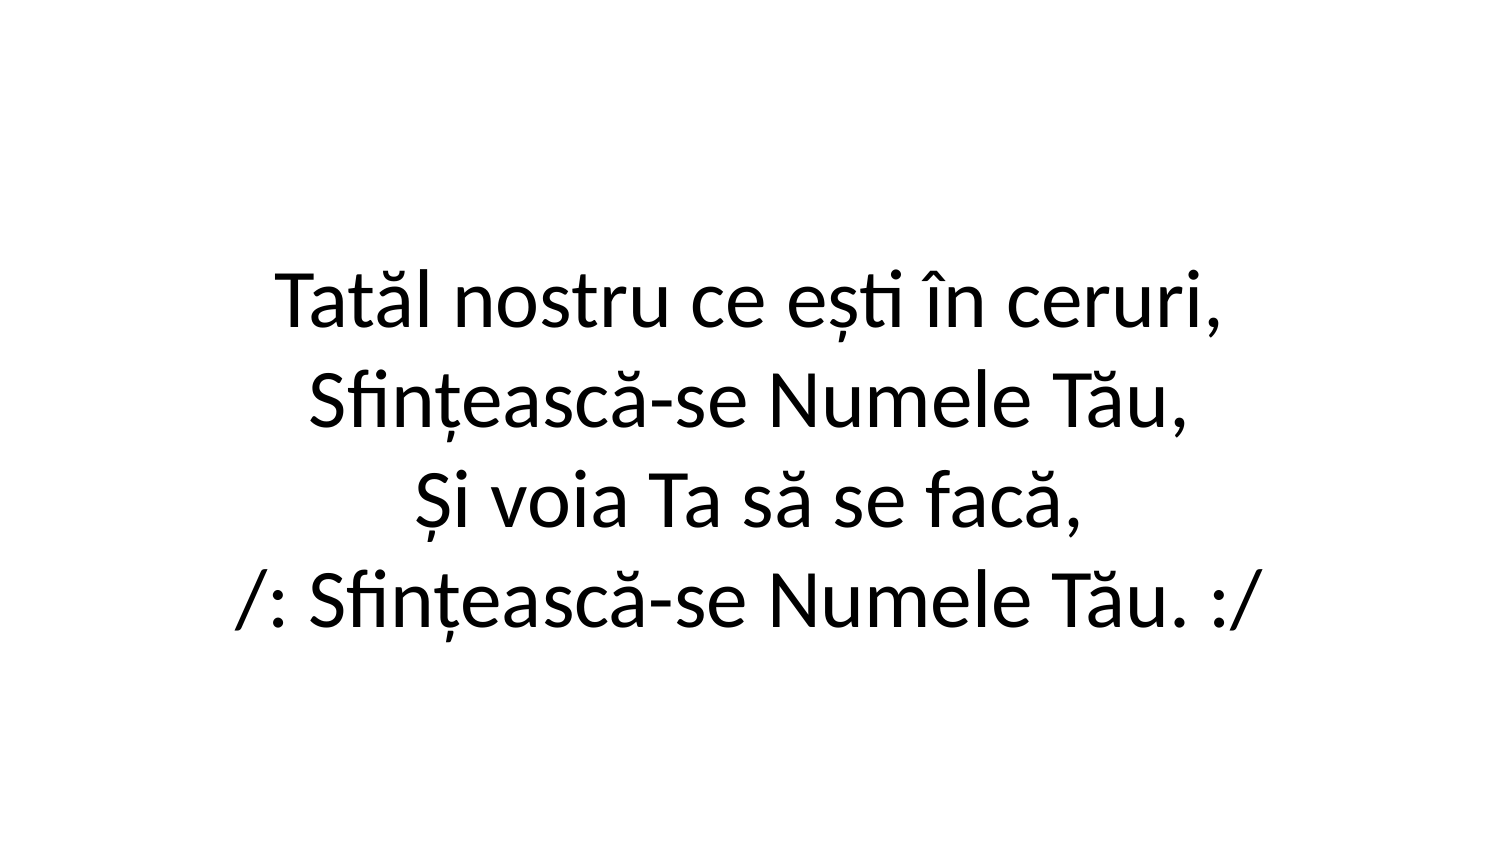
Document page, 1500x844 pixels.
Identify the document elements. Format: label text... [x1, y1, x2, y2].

text_box Tatăl nostru ce ești în ceruri, Sfințească-se Numele Tău, Și voia Ta să se facă, /: Sfințească-se Numele Tău. :/ [220, 192, 1280, 652]
